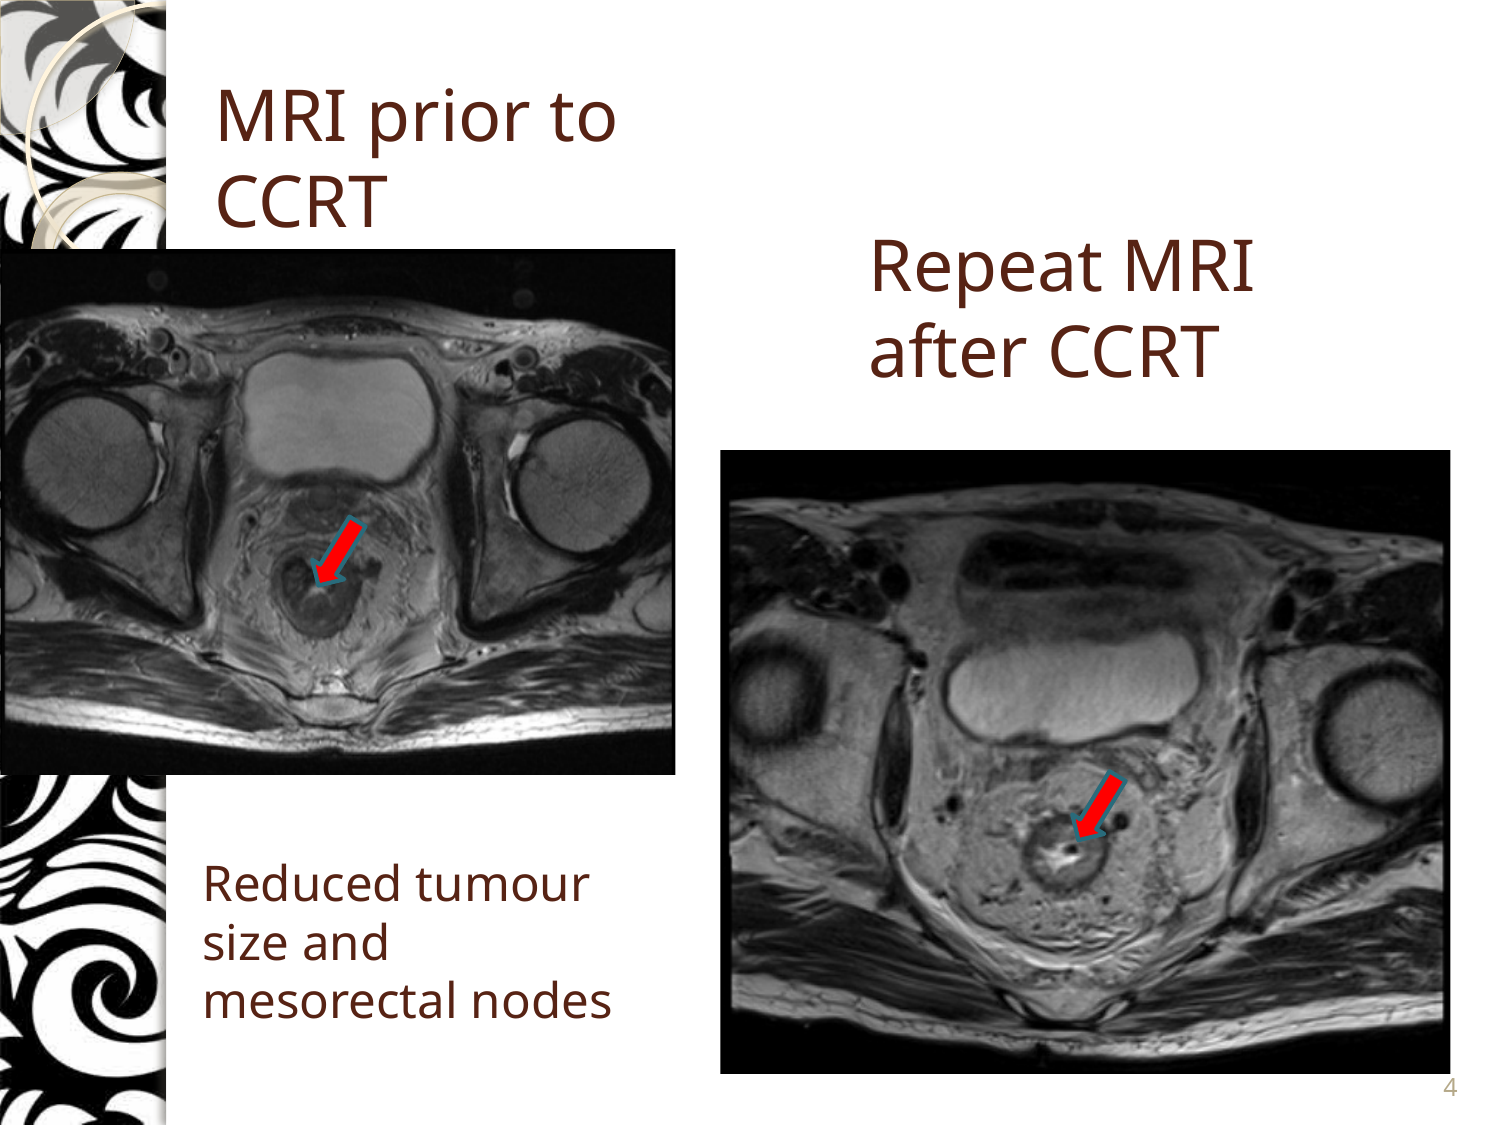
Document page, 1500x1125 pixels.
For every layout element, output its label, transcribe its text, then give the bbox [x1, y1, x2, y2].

picture [136, 0, 164, 4]
text_box MRI prior to CCRT [200, 62, 778, 250]
picture [720, 449, 1451, 1074]
picture [0, 134, 676, 1125]
title Repeat MRI after CCRT [853, 212, 1432, 400]
slide_number 4 [1413, 1034, 1488, 1113]
text_box Reduced tumour size and mesorectal nodes [187, 842, 650, 1038]
picture [32, 13, 160, 207]
